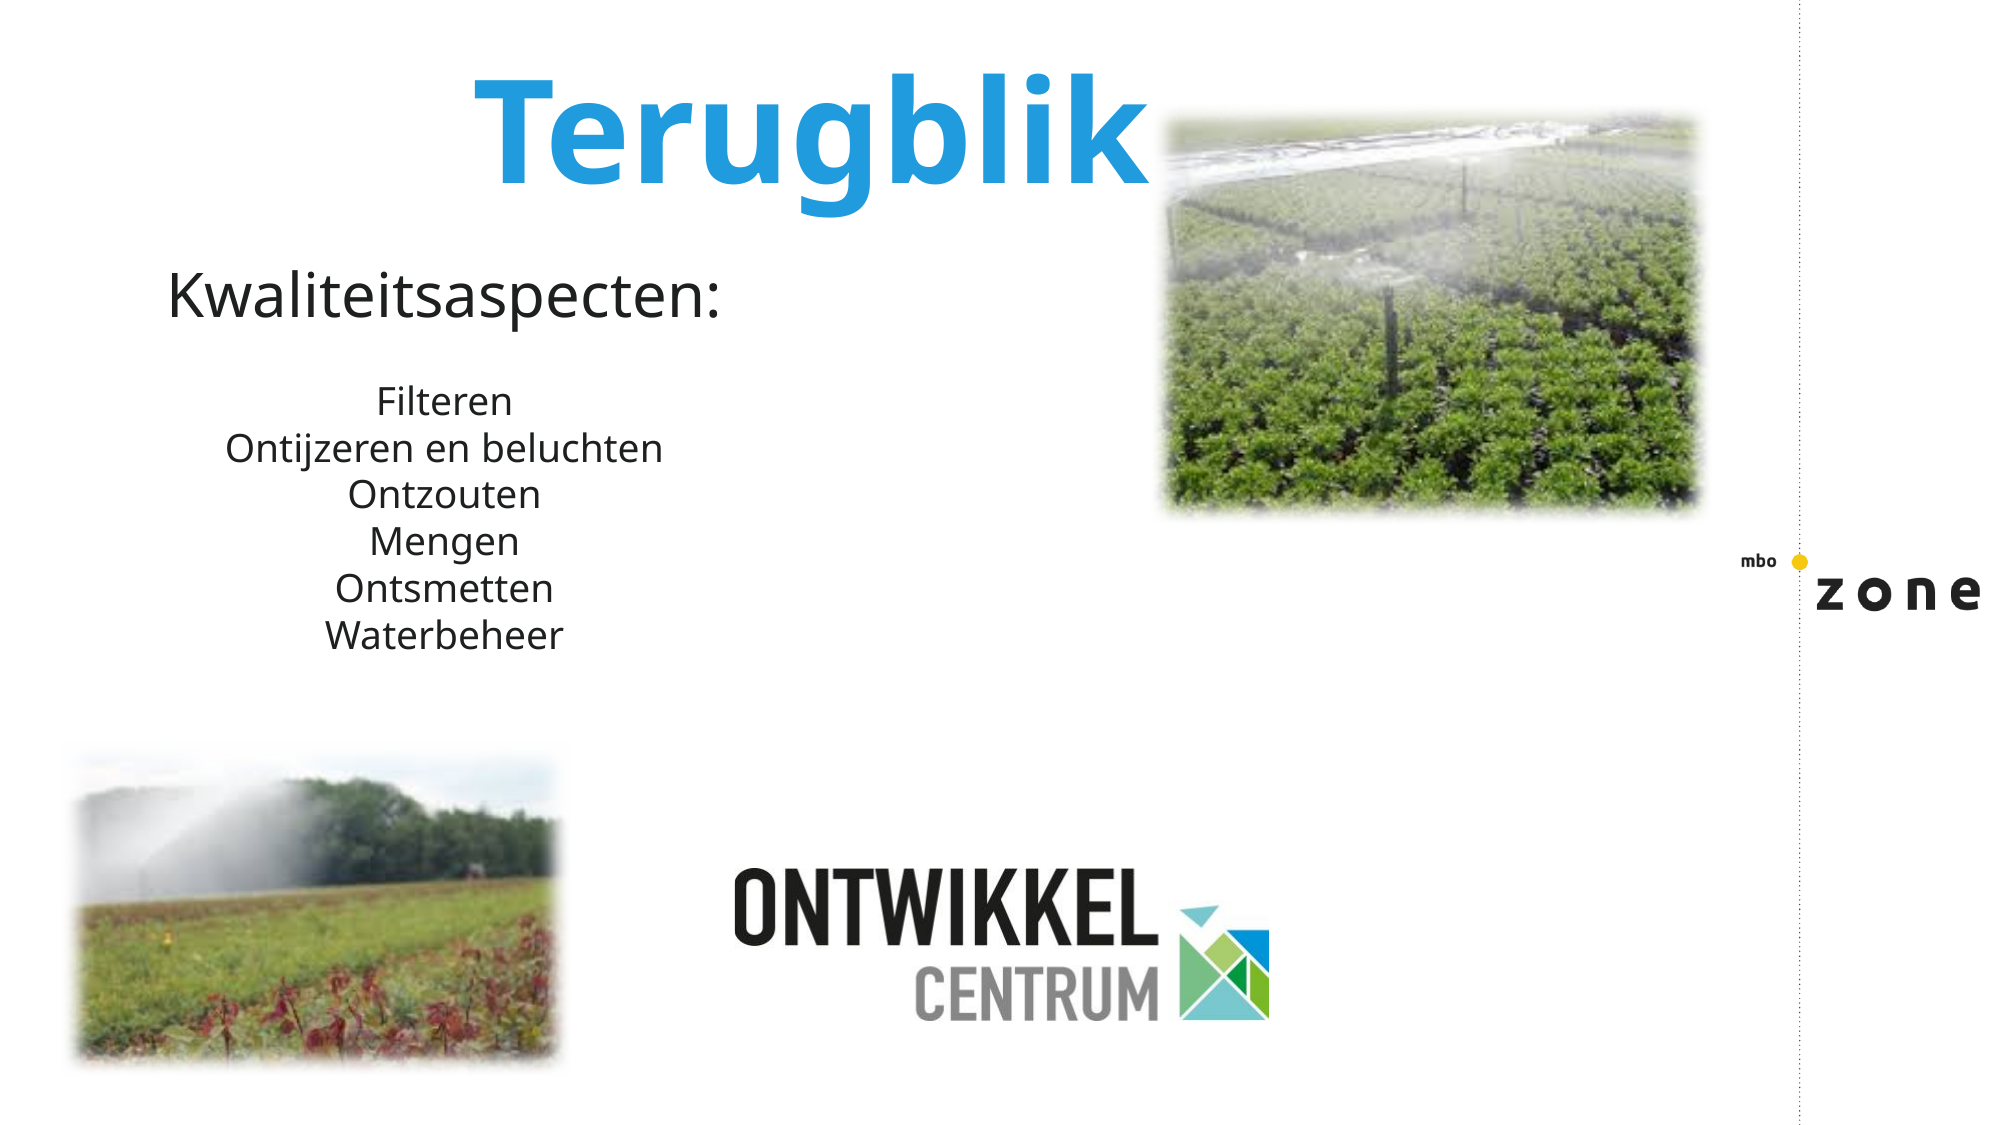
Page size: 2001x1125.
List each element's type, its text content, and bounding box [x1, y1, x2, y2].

picture [734, 868, 1269, 1021]
subtitle Kwaliteitsaspecten: Filteren Ontijzeren en beluchten Ontzouten Mengen Ontsmetten Waterbeheer [61, 255, 828, 660]
title Terugblik [61, 58, 1562, 215]
picture [1150, 0, 2001, 1125]
picture [60, 741, 571, 1077]
